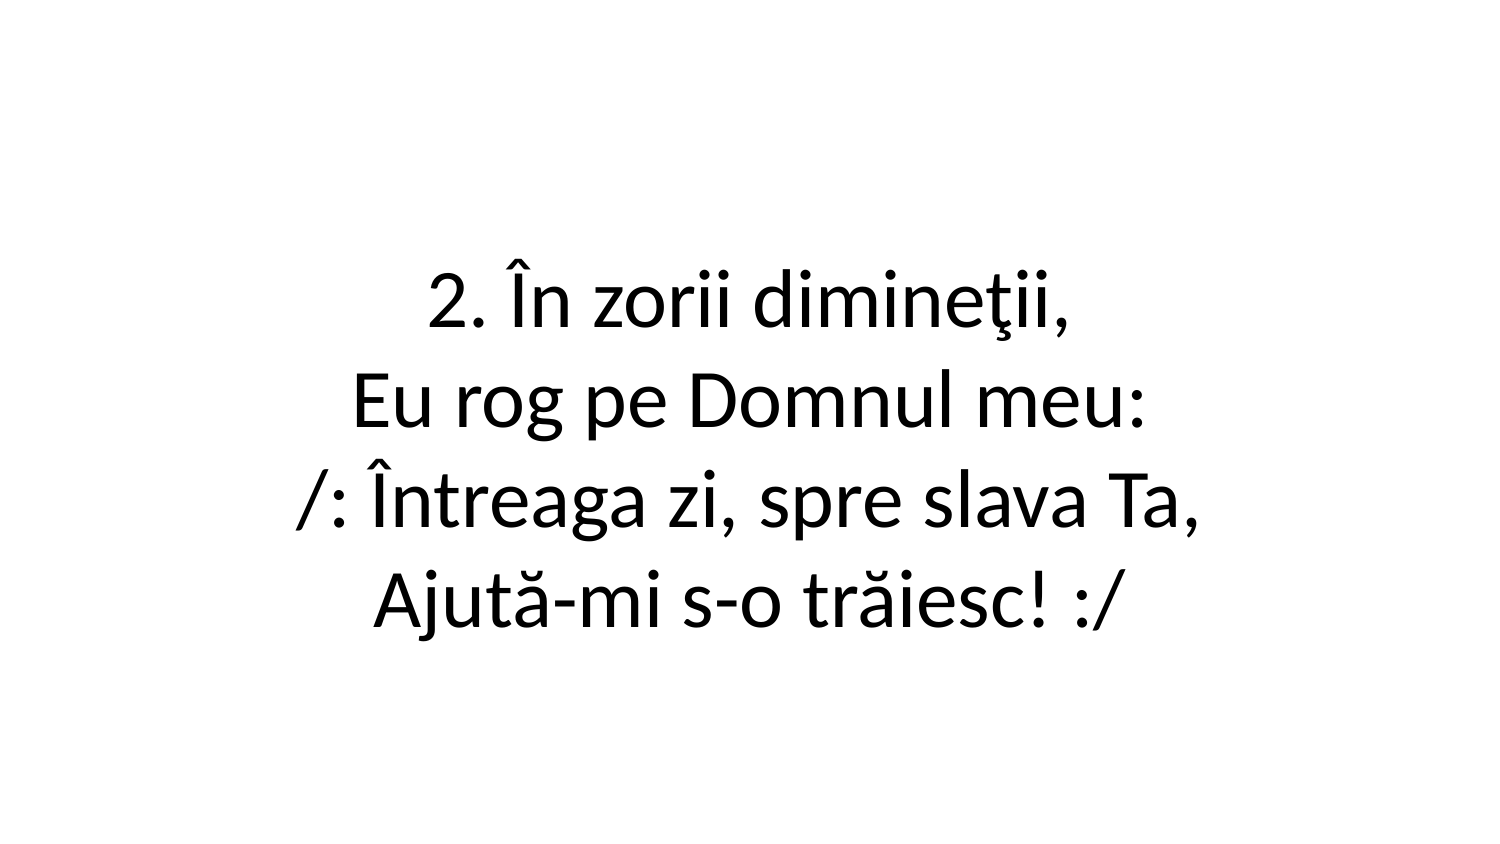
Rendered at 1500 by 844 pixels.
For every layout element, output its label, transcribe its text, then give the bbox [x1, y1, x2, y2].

text_box 2. În zorii dimineţii, Eu rog pe Domnul meu: /: Întreaga zi, spre slava Ta, Ajută-mi s-o trăiesc! :/ [281, 192, 1219, 652]
